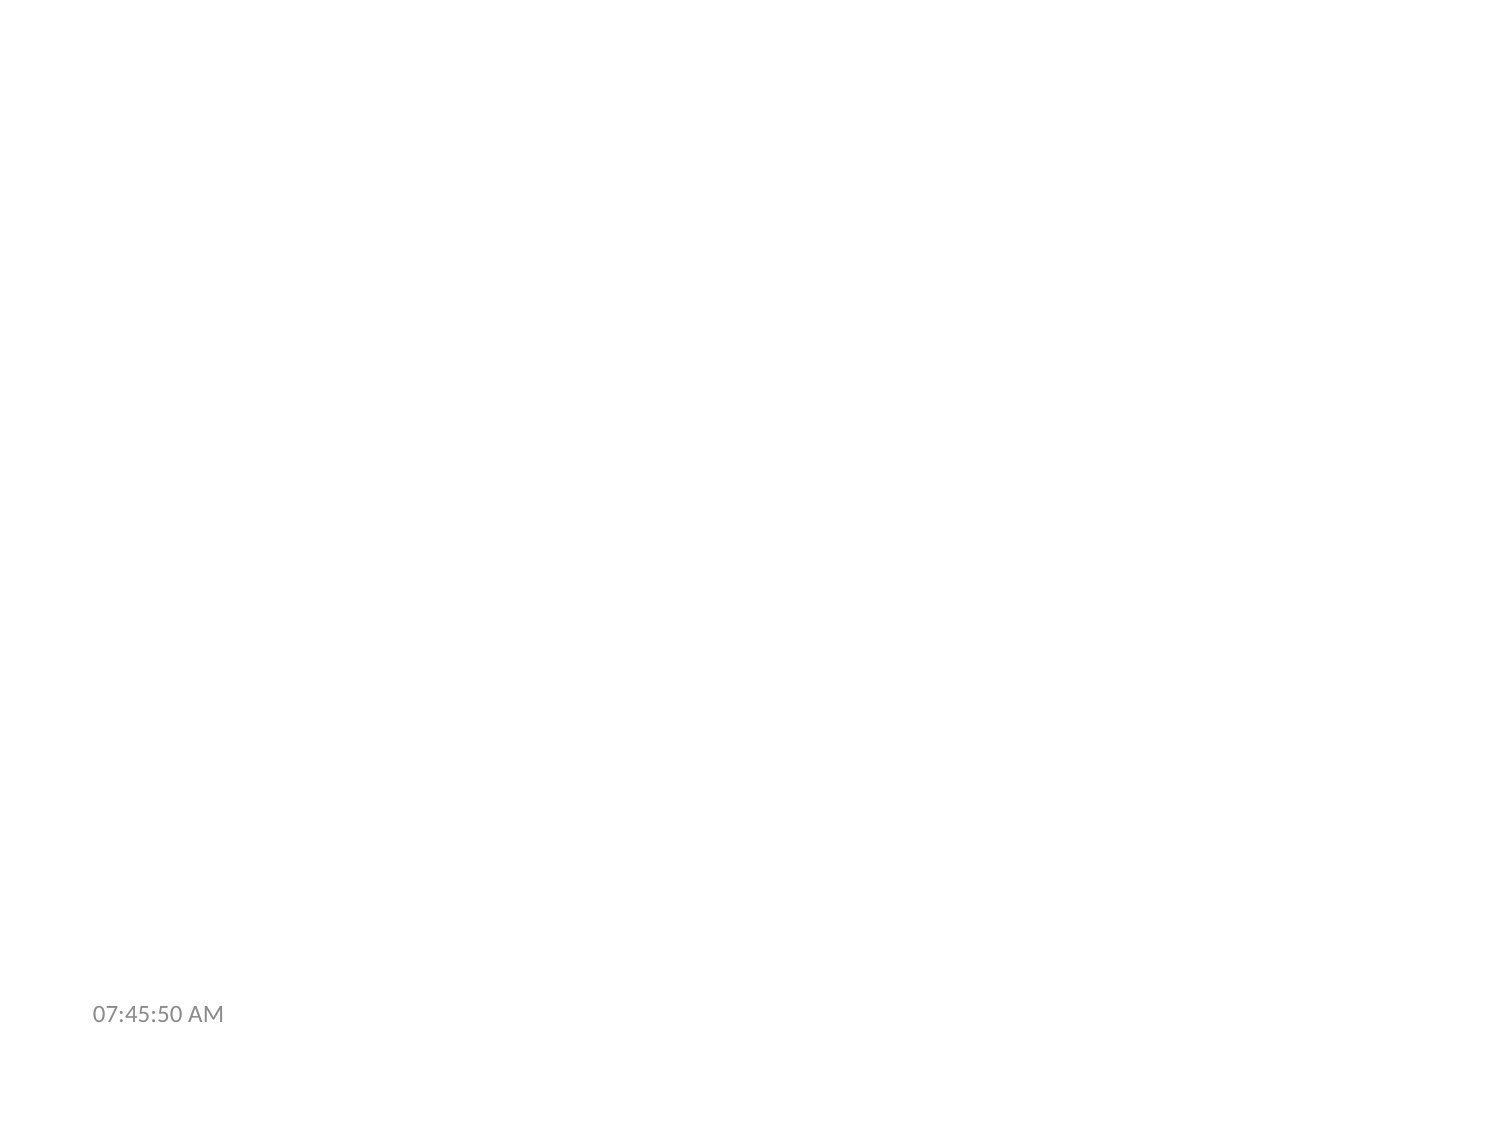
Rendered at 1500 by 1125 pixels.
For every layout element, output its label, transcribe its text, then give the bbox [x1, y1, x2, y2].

text_box 3:35:09 PM [77, 982, 428, 1043]
